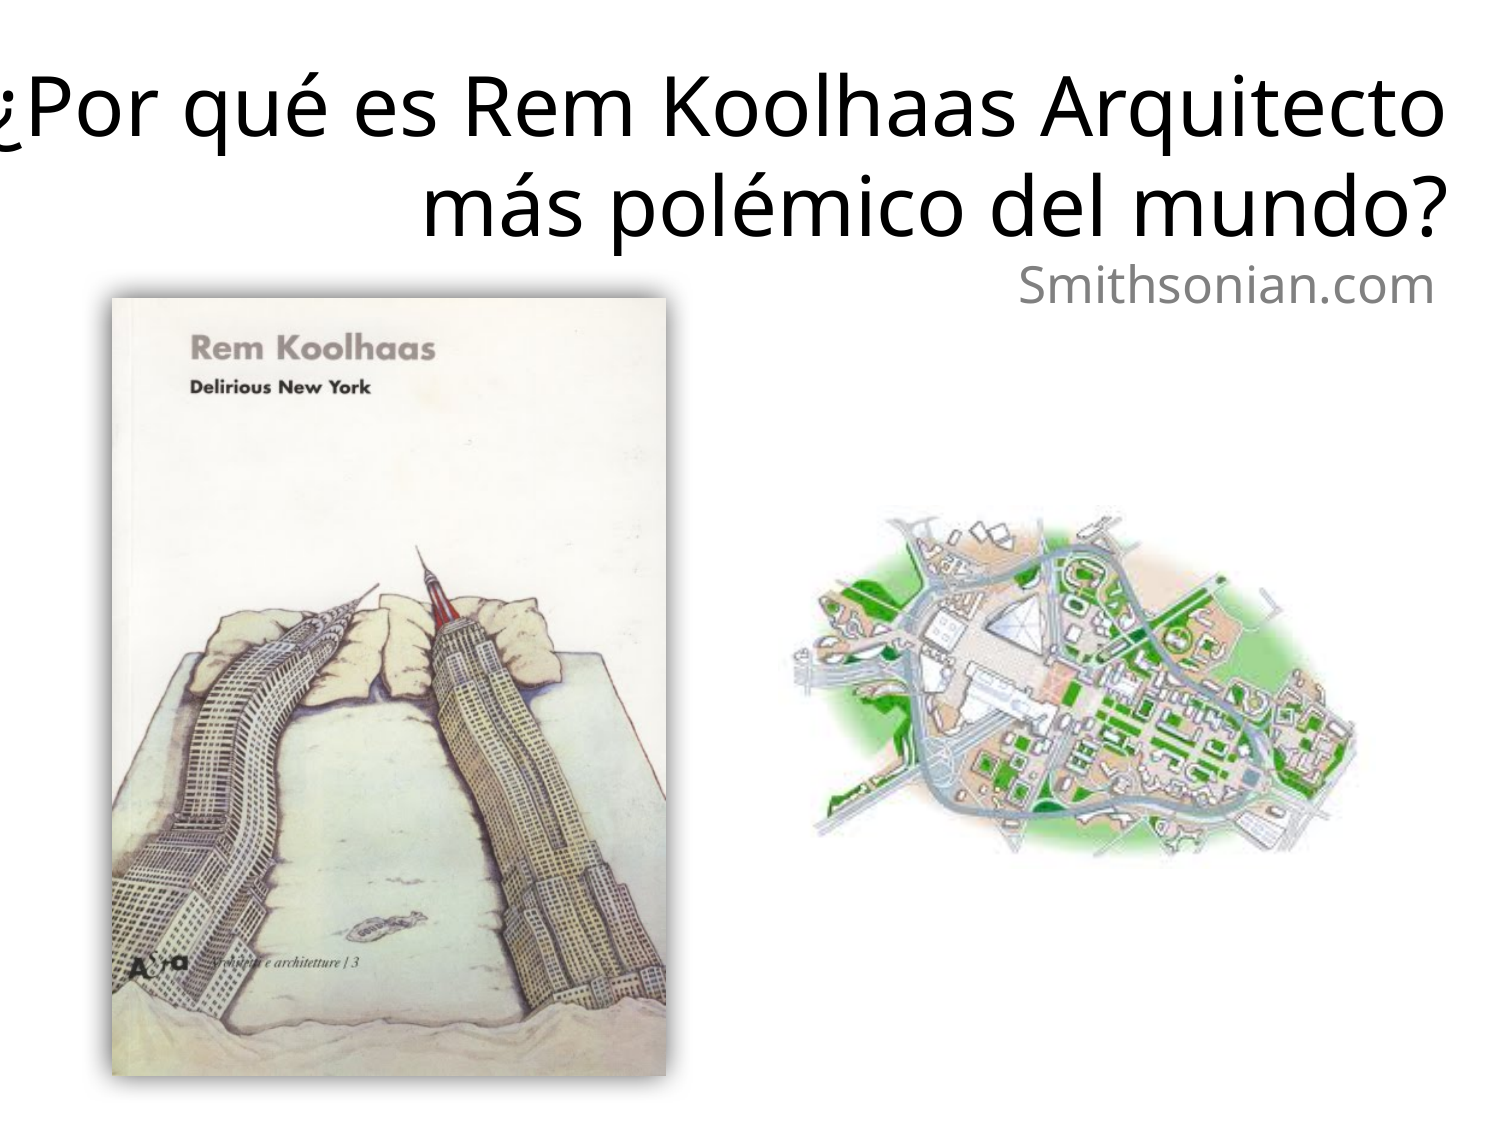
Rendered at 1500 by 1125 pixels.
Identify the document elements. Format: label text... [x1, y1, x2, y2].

picture [778, 505, 1376, 869]
title ¿Por qué es Rem Koolhaas Arquitecto más polémico del mundo? Smithsonian.com [0, 42, 1465, 324]
picture [111, 298, 666, 1076]
